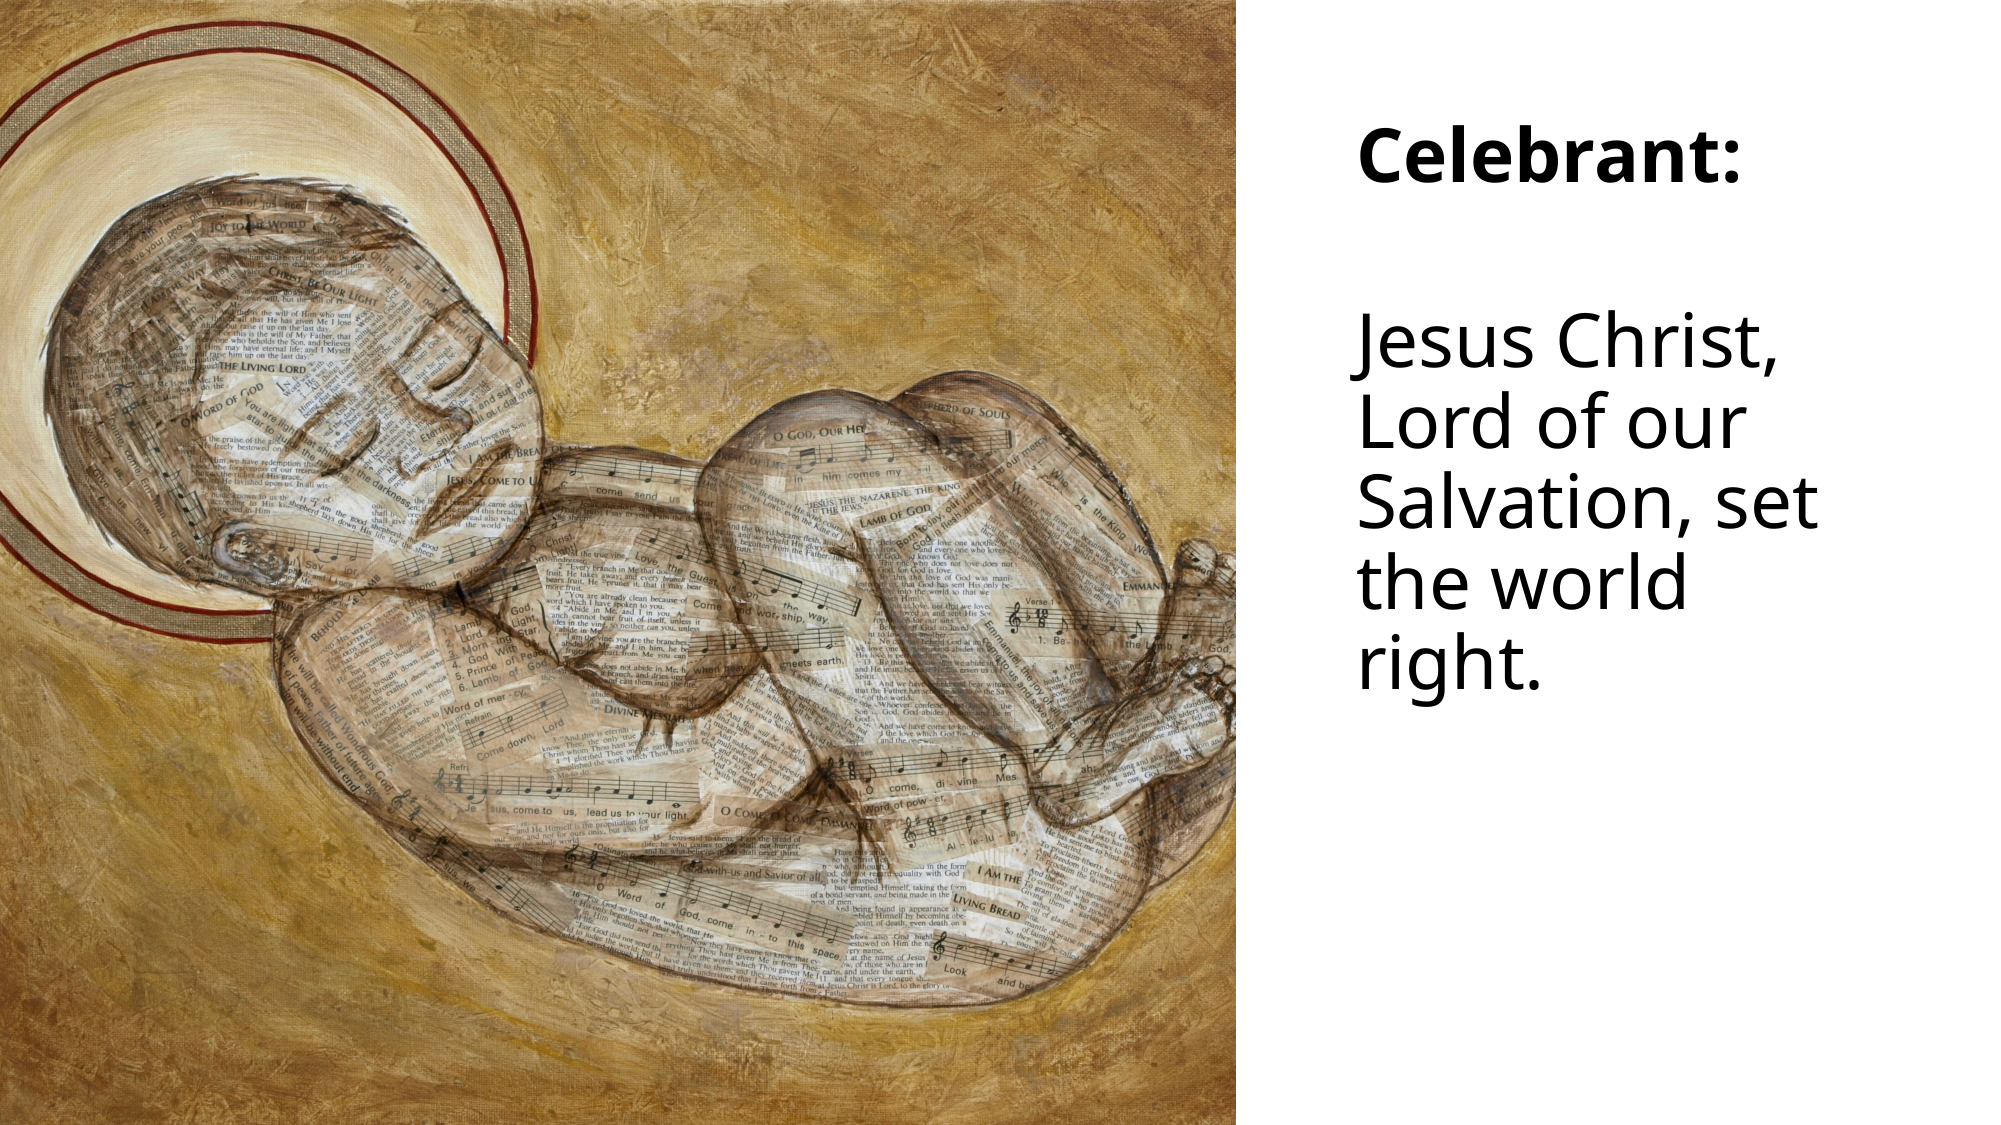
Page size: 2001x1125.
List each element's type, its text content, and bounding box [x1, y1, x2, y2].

text_box Celebrant: Jesus Christ, Lord of our Salvation, set the world right. [1341, 104, 1895, 714]
picture [0, 0, 1236, 1125]
